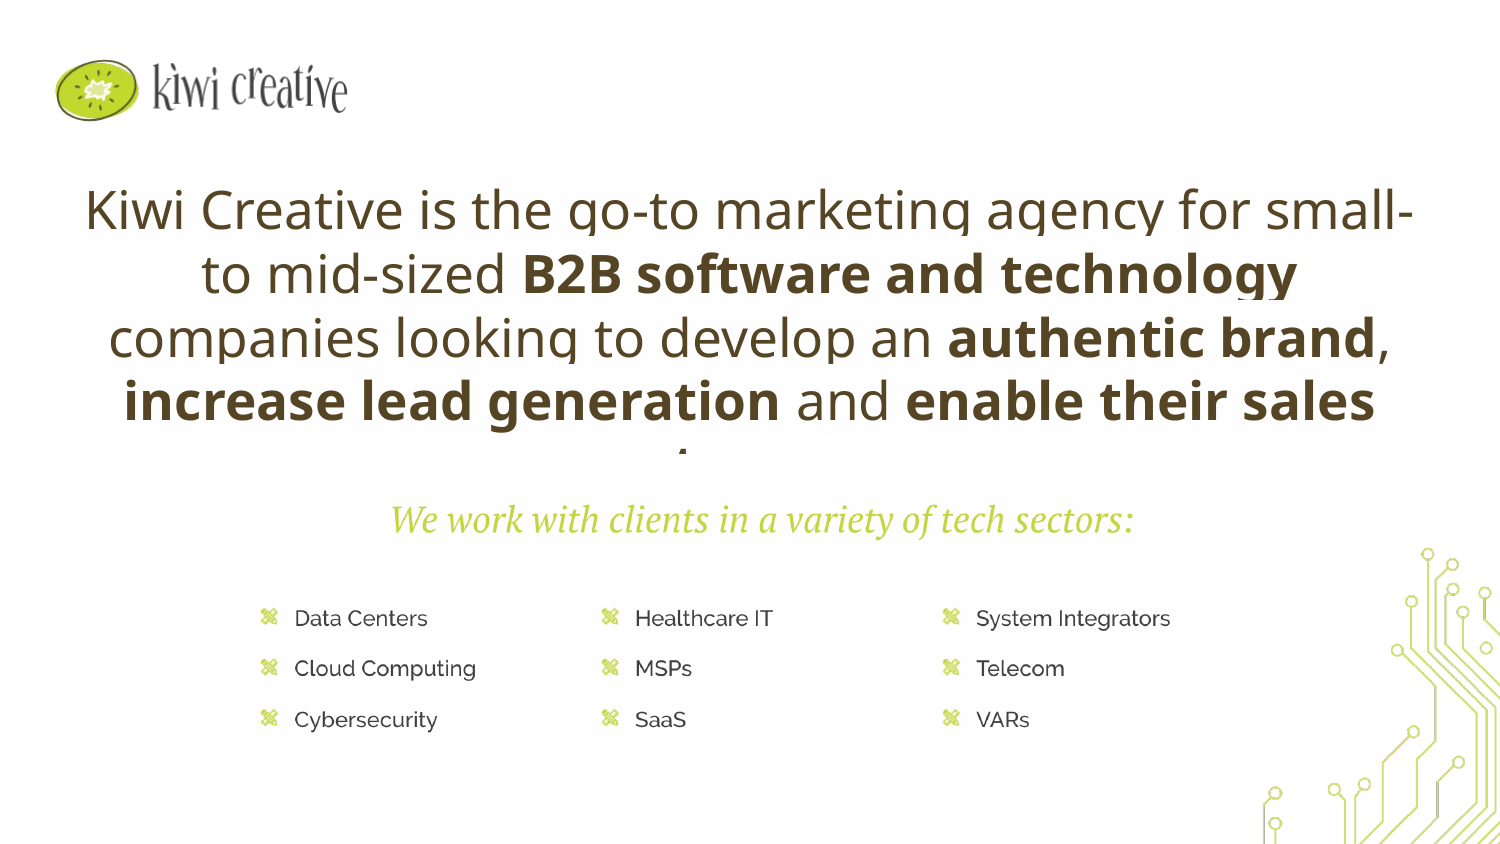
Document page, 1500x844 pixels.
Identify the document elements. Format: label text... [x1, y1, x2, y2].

list Kiwi Creative is the go-to marketing agency for small- to mid-sized B2B software and technology companies looking to develop an authentic brand, increase lead generation and enable their sales team. [51, 161, 1449, 722]
picture [50, 55, 353, 125]
picture [229, 454, 1500, 844]
